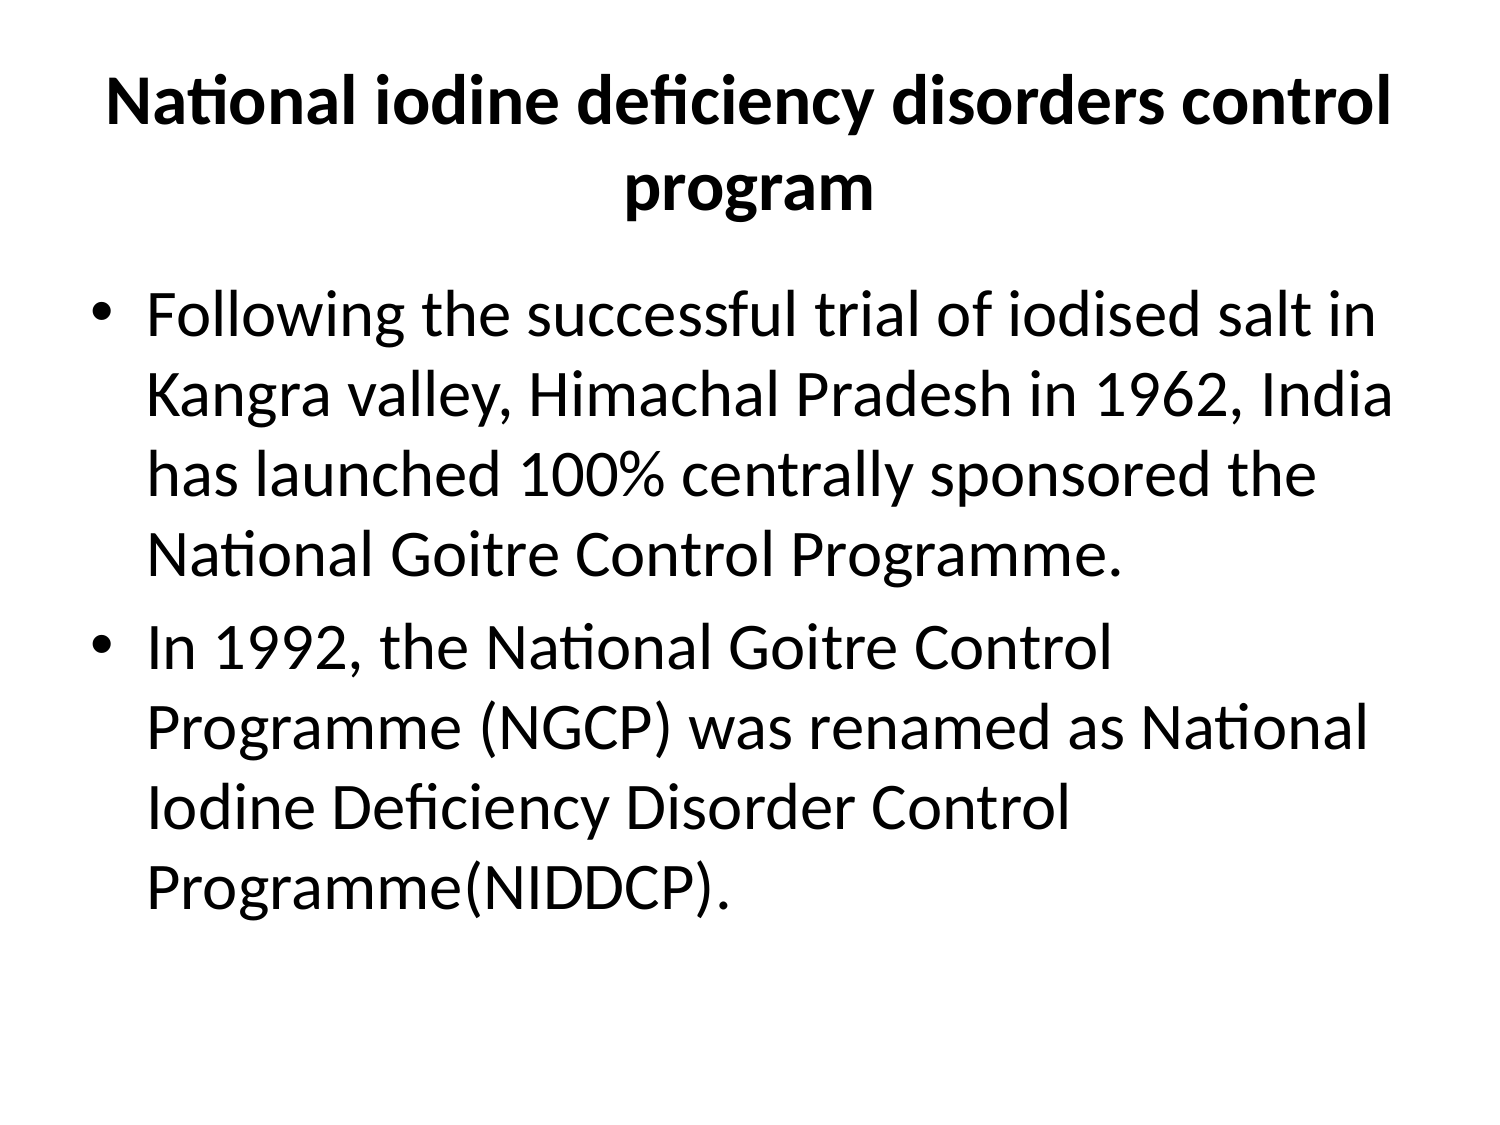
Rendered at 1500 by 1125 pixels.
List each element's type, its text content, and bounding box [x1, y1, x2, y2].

list Following the successful trial of iodised salt in Kangra valley, Himachal Pradesh in 1962, India has launched 100% centrally sponsored the National Goitre Control Programme. In 1992, the National Goitre Control Programme (NGCP) was renamed as National Iodine Deficiency Disorder Control Programme(NIDDCP). [75, 262, 1425, 1005]
title National iodine deficiency disorders control program [75, 45, 1425, 233]
